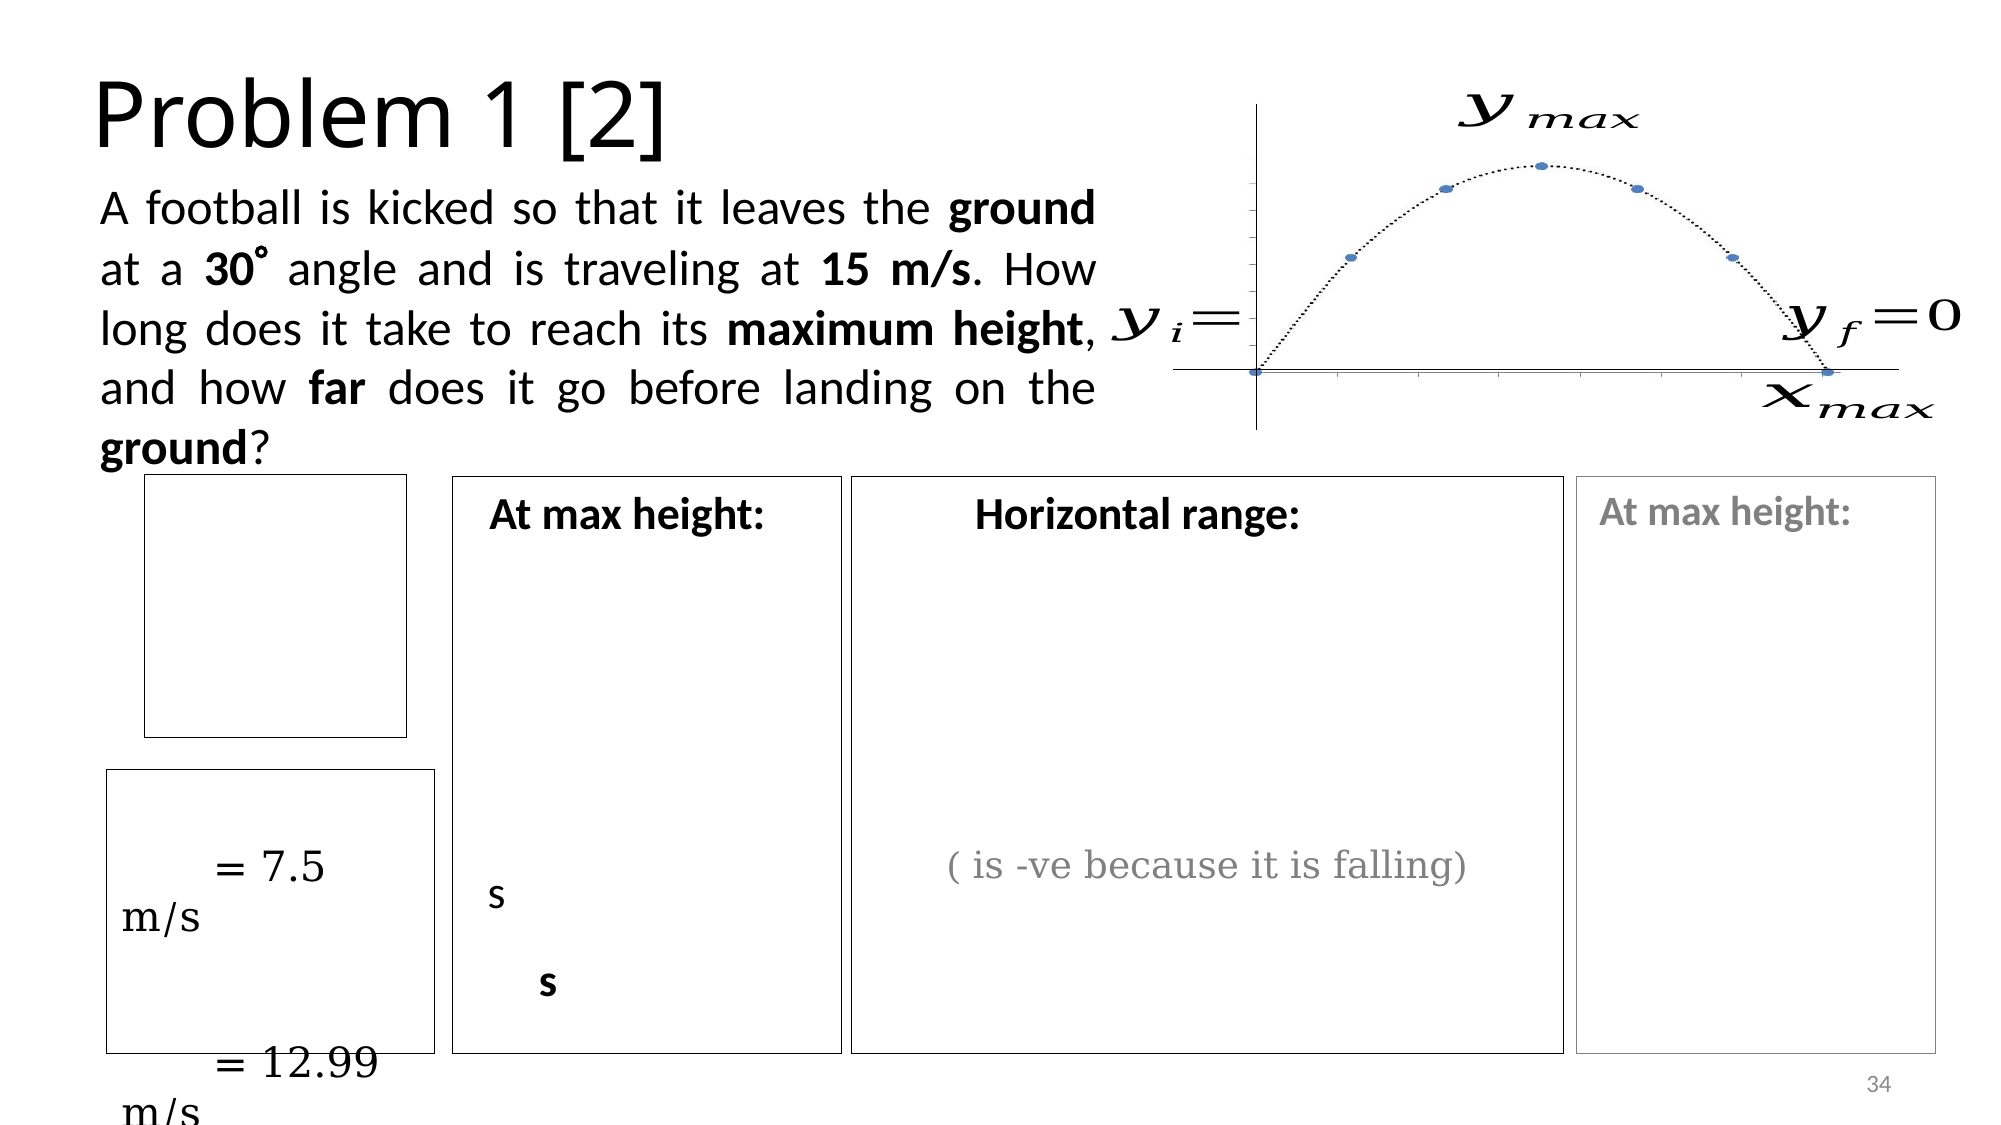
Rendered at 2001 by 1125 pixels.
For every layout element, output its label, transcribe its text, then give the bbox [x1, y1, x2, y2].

list A football is kicked so that it leaves the ground at a 30 angle and is traveling at 15 m/s. How long does it take to reach its maximum height, and how far does it go before landing on the ground? [85, 167, 1112, 440]
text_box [1109, 79, 1966, 430]
slide_number 34 [1790, 1054, 1907, 1113]
title Problem 1 [2] [76, 41, 1802, 194]
